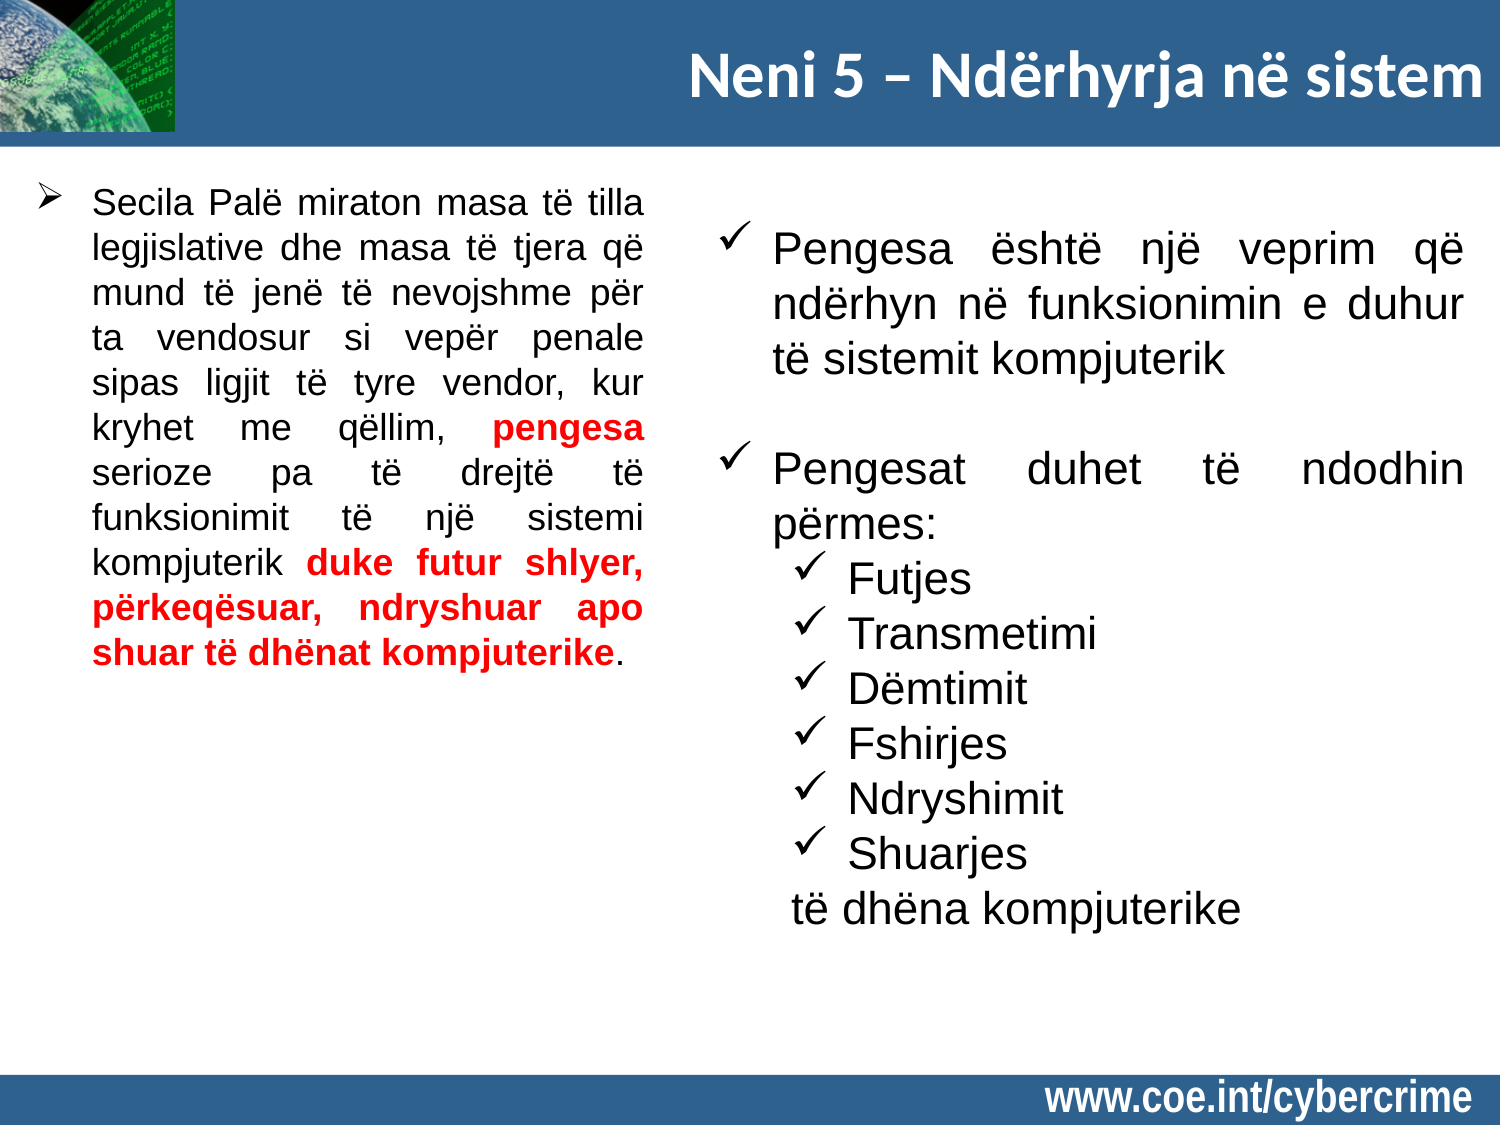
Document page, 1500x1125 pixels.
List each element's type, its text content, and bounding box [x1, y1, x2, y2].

picture [0, 0, 175, 132]
text_box www.coe.int/cybercrime [1030, 1059, 1500, 1125]
text_box Neni 5 – Ndërhyrja në sistem [0, 0, 1500, 149]
text_box Pengesa është një veprim që ndërhyn në funksionimin e duhur të sistemit kompjuterik Pengesat duhet të ndodhin përmes: Futjes Transmetimi Dëmtimit Fshirjes Ndryshimit Shuarjes të dhëna kompjuterike [701, 211, 1480, 941]
text_box [0, 1073, 1030, 1125]
text_box Secila Palë miraton masa të tilla legjislative dhe masa të tjera që mund të jenë të nevojshme për ta vendosur si vepër penale sipas ligjit të tyre vendor, kur kryhet me qëllim, pengesa serioze pa të drejtë të funksionimit të një sistemi kompjuterik duke futur shlyer, përkeqësuar, ndryshuar apo shuar të dhënat kompjuterike. [20, 170, 659, 681]
